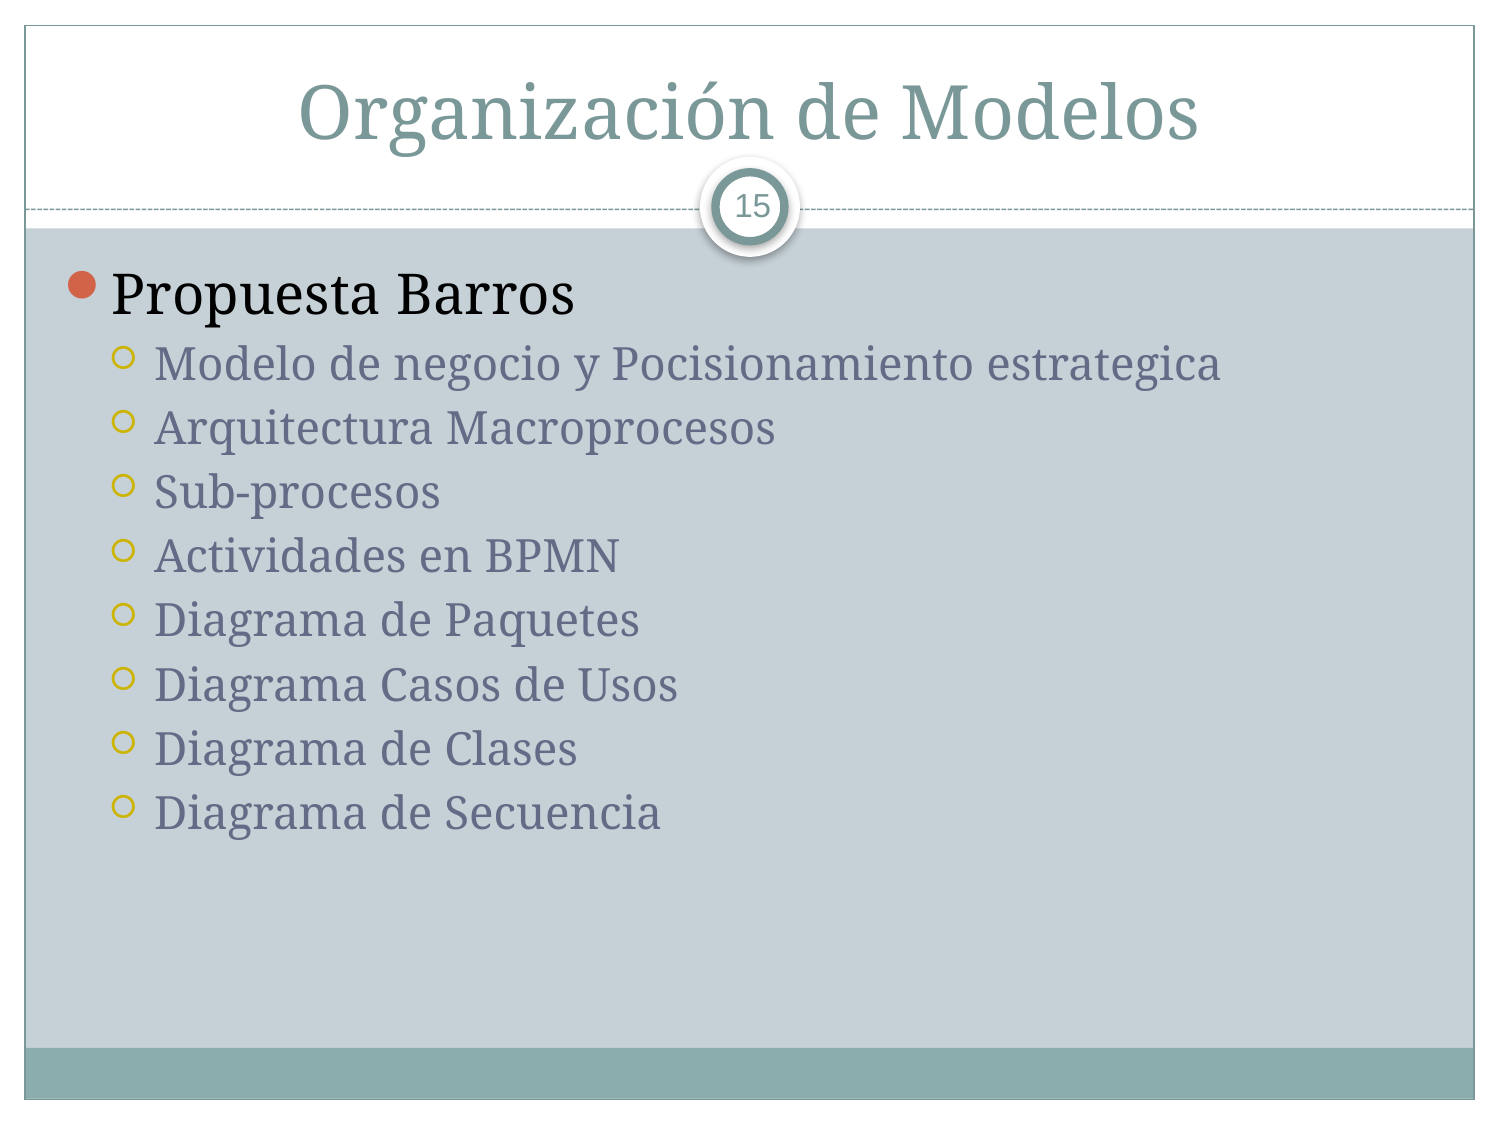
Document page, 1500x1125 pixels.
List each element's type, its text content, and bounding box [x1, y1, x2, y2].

slide_number 15 [715, 168, 791, 241]
title Organización de Modelos [49, 37, 1450, 162]
list Propuesta Barros Modelo de negocio y Pocisionamiento estrategica Arquitectura Macroprocesos Sub-procesos Actividades en BPMN Diagrama de Paquetes Diagrama Casos de Usos Diagrama de Clases Diagrama de Secuencia [49, 250, 1445, 1001]
